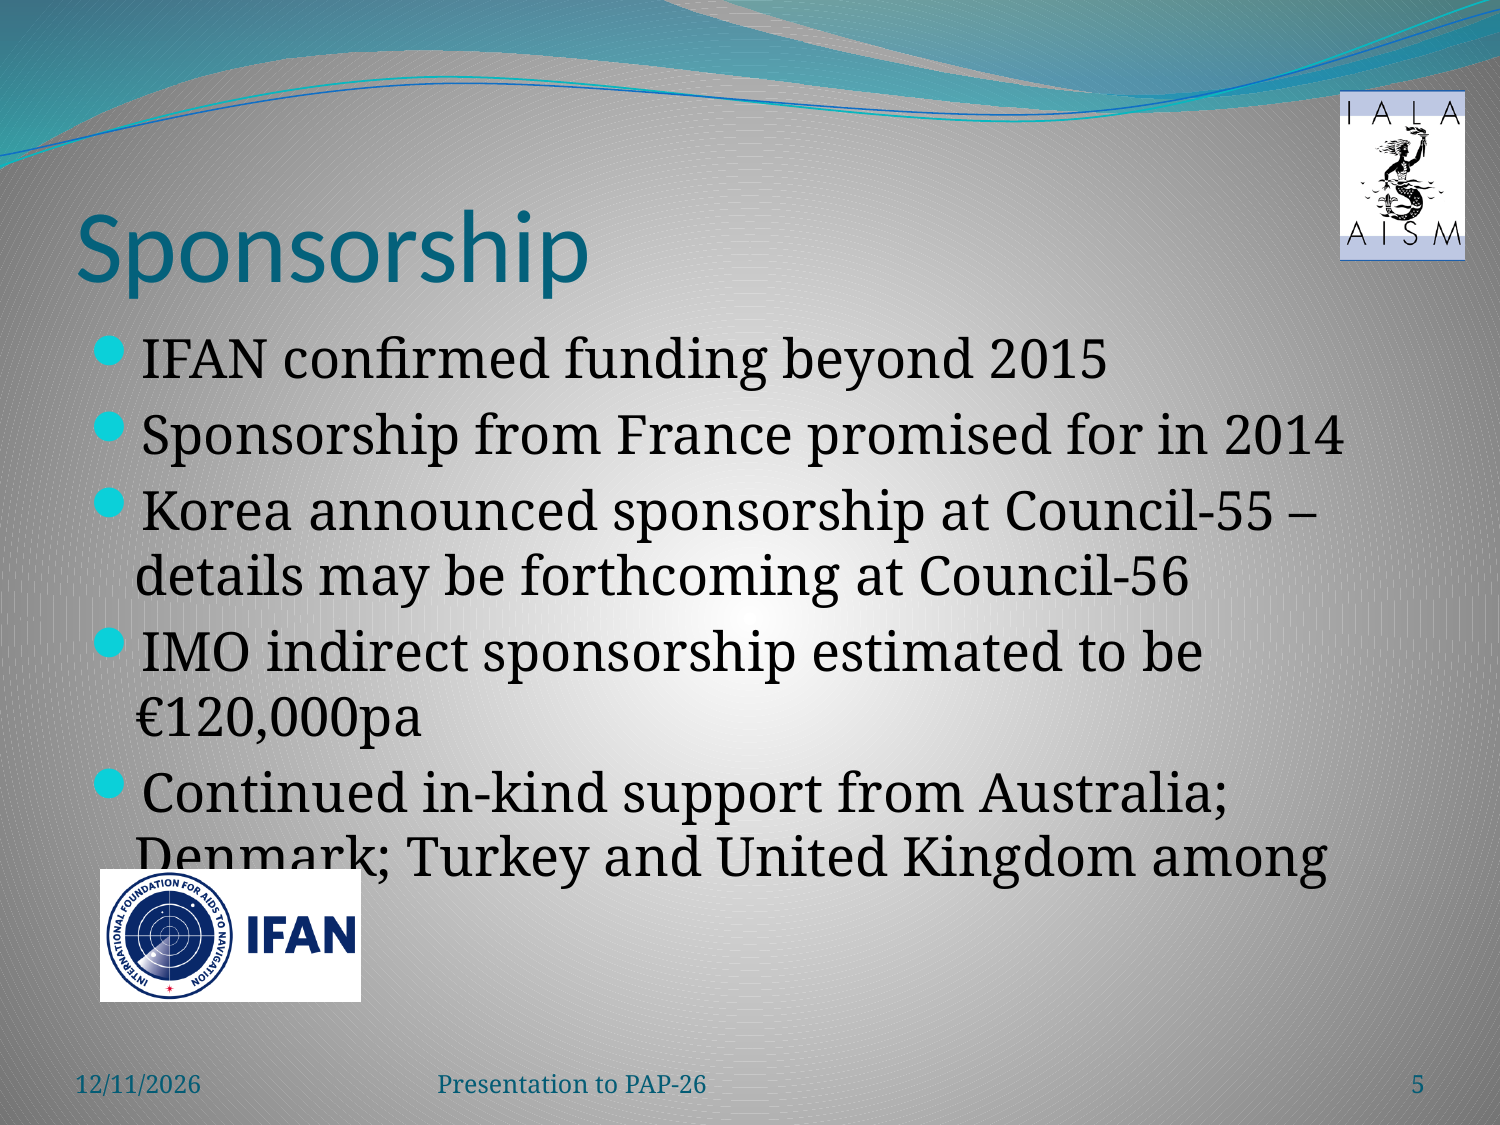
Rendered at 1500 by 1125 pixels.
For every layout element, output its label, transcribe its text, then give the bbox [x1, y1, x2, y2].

picture [1340, 90, 1465, 261]
title Sponsorship [75, 115, 1425, 303]
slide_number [93, 870, 369, 1014]
picture [100, 869, 362, 1002]
list IFAN confirmed funding beyond 2015 Sponsorship from France promised for in 2014 Korea announced sponsorship at Council-55 – details may be forthcoming at Council-56 IMO indirect sponsorship estimated to be €120,000pa Continued in-kind support from Australia; Denmark; Turkey and United Kingdom among others [75, 317, 1425, 1038]
footer Presentation to PAP-26 [437, 1042, 988, 1103]
slide_number 5 [1299, 1042, 1425, 1103]
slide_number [75, 1042, 425, 1103]
